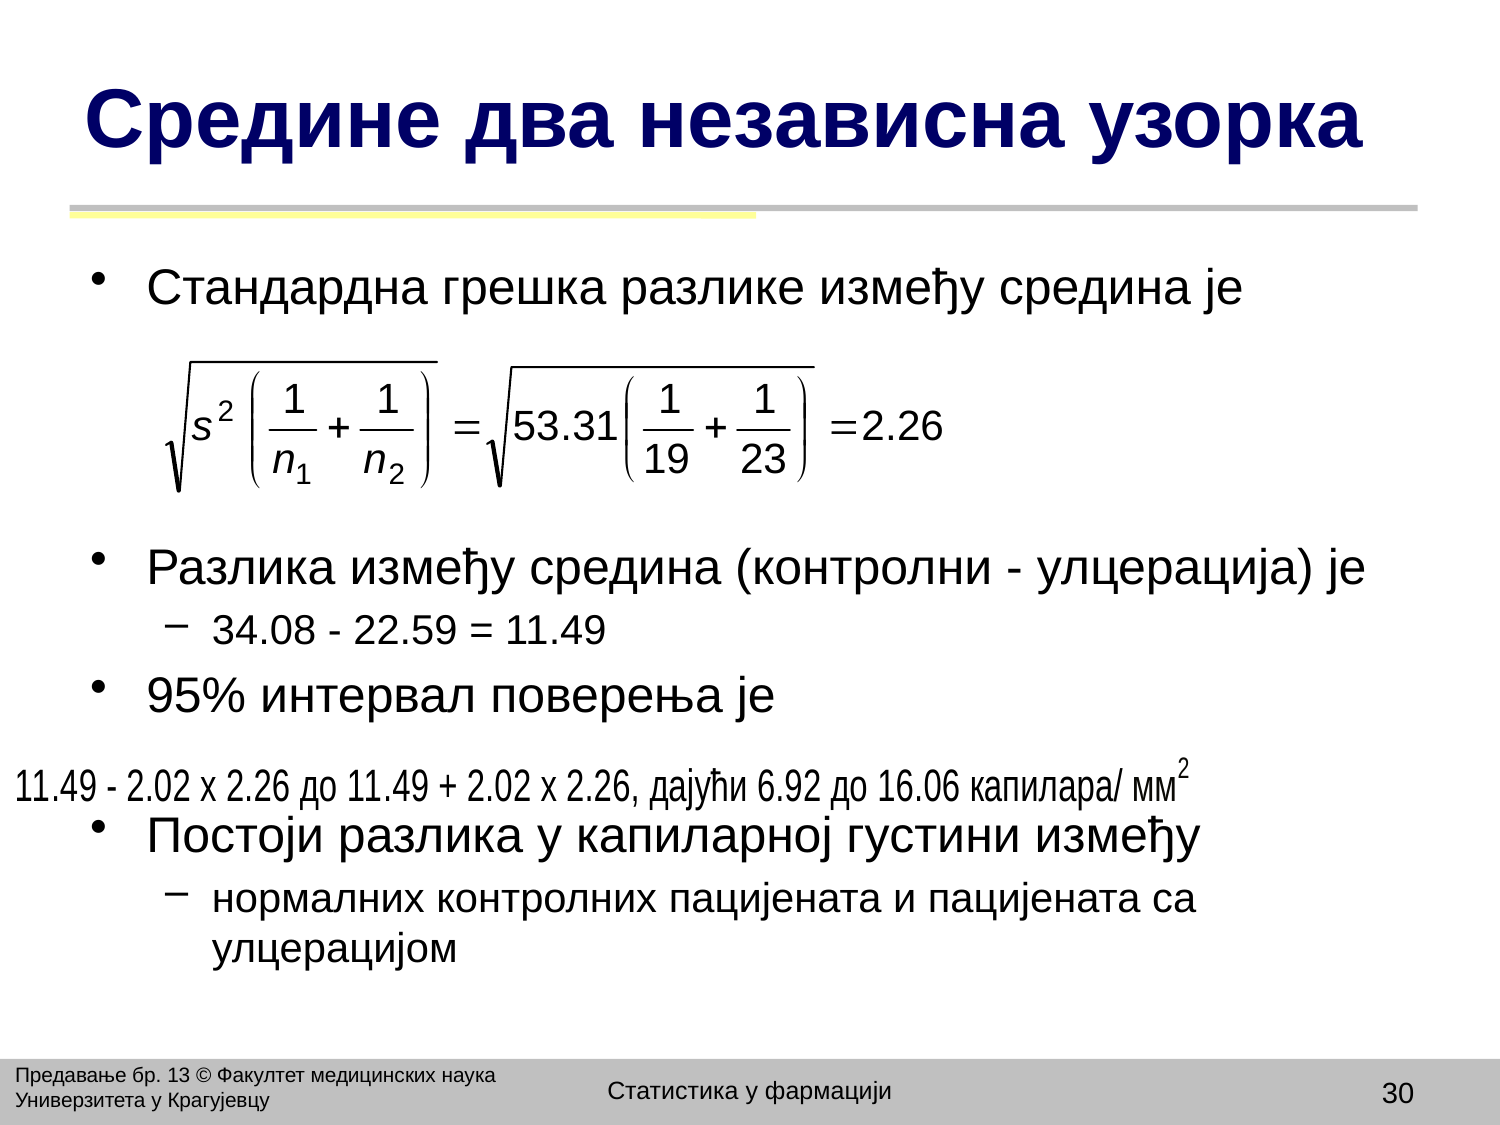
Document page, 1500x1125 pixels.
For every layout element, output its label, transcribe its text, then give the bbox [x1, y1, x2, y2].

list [14, 731, 1500, 812]
title Средине два независна узорка [69, 19, 1426, 208]
list Стандардна грешка разлике између средина је Разлика између средина (контролни - улцерација) је 34.08 - 22.59 = 11.49 95% интервал поверења је Постоји разлика у капиларној густини између нормалних контролних пацијената и пацијената са улцерацијом [74, 820, 1396, 1023]
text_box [156, 351, 952, 505]
list Стандардна грешка разлике између средина је Разлика између средина (контролни - улцерација) је 34.08 - 22.59 = 11.49 95% интервал поверења је Постоји разлика у капиларној густини између нормалних контролних пацијената и пацијената са улцерацијом [74, 526, 1396, 729]
slide_number 30 [1079, 1066, 1430, 1125]
slide_number Предавање бр. 13 © Факултет медицинских наука Универзитета у Крагујевцу [0, 1053, 614, 1108]
footer Статистика у фармацији [512, 1066, 988, 1125]
list Стандардна грешка разлике између средина је Разлика између средина (контролни - улцерација) је 34.08 - 22.59 = 11.49 95% интервал поверења је Постоји разлика у капиларној густини између нормалних контролних пацијената и пацијената са улцерацијом [74, 246, 1396, 524]
